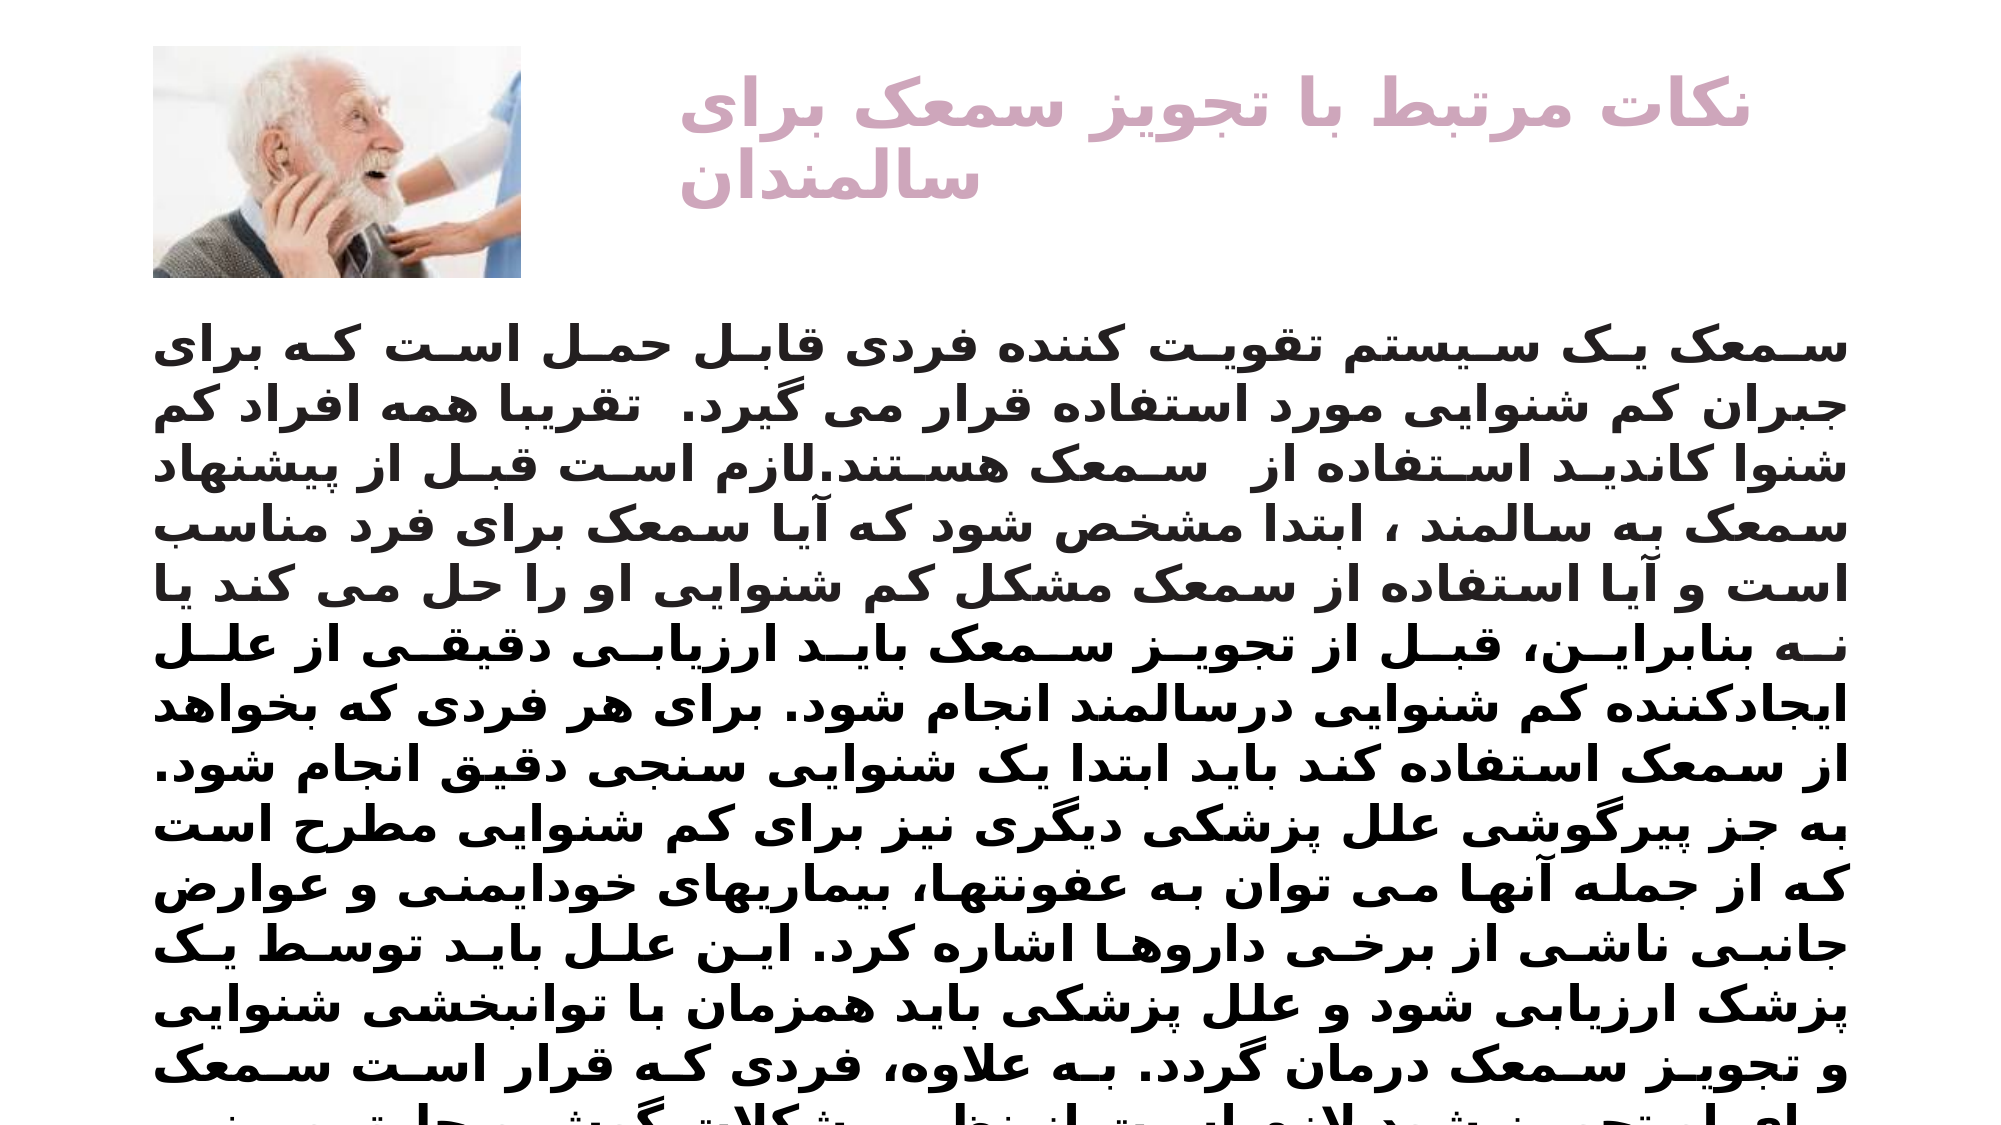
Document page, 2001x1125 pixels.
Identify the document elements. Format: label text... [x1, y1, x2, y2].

list سمعک یک سیستم تقویت کننده فردی قابل حمل است که برای جبران کم شنوایی مورد استفاده قرار می گیرد. تقریبا همه افراد کم شنوا کاندید استفاده از سمعک هستند.لازم است قبل از پیشنهاد سمعک به سالمند ، ابتدا مشخص شود که آیا سمعک برای فرد مناسب است و آیا استفاده از سمعک مشکل کم شنوایی او را حل می کند یا نه بنابراین، قبل از تجویز سمعک باید ارزیابی دقیقی از علل ایجادکننده کم شنوایی درسالمند انجام شود. برای هر فردی که بخواهد از سمعک استفاده کند باید ابتدا یک شنوایی سنجی دقیق انجام شود. به جز پیرگوشی علل پزشکی دیگری نیز برای کم شنوایی مطرح است که از جمله آنها می توان به عفونتها، بیماریهای خودایمنی و عوارض جانبی ناشی از برخی داروها اشاره کرد. این علل باید توسط یک پزشک ارزیابی شود و علل پزشکی باید همزمان با توانبخشی شنوایی و تجویز سمعک درمان گردد. به علاوه، فردی که قرار است سمعک برای او تجویز شود لازم است از نظر مشکلات گوش و حلق و بینی ارزیابی شده باشد. با وجود پیشرفتهای زیاد فناوری تولید سمعکها و کوچکتر شدن اندازه آنها، هنوز نسبت به سمعک نگرش منفی وجود دارد [137, 303, 1884, 1014]
picture [153, 46, 521, 278]
title نکات مرتبط با تجویز سمعک برای سالمندان [663, 65, 1810, 217]
